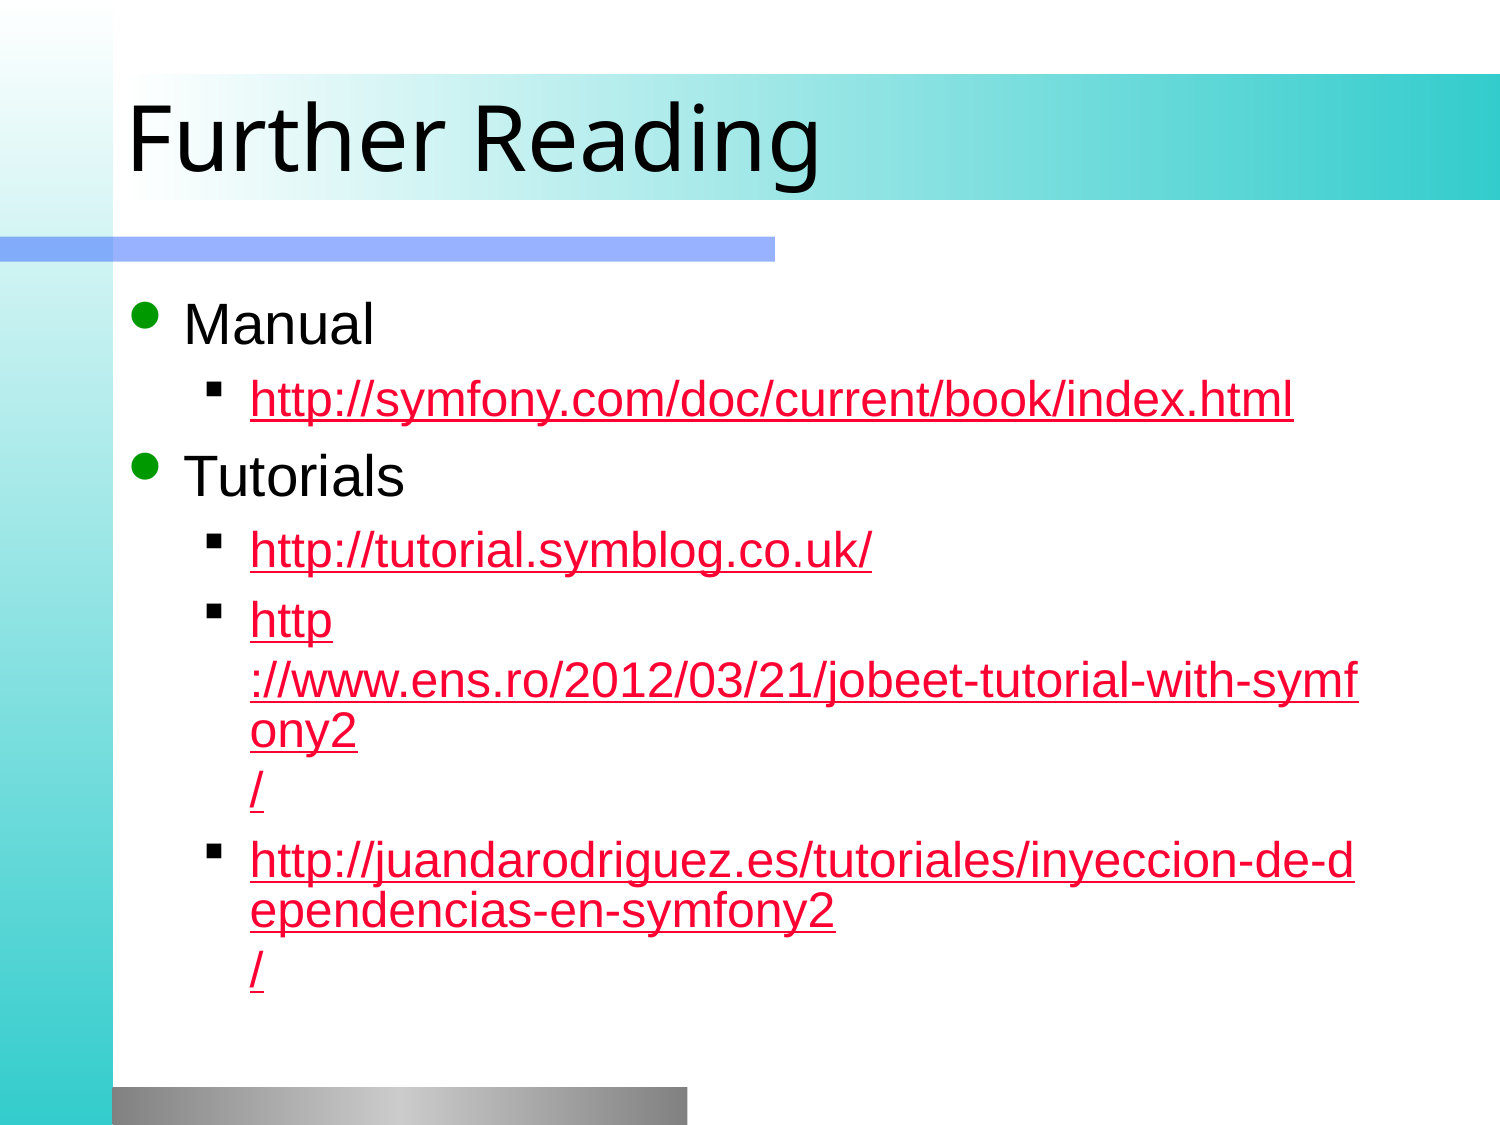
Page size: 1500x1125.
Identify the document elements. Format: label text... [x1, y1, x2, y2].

title Further Reading [110, 40, 1386, 229]
list Manual http://symfony.com/doc/current/book/index.html Tutorials http://tutorial.symblog.co.uk/ http://www.ens.ro/2012/03/21/jobeet-tutorial-with-symfony2/ http://juandarodriguez.es/tutoriales/inyeccion-de-dependencias-en-symfony2/ [112, 278, 1388, 1073]
